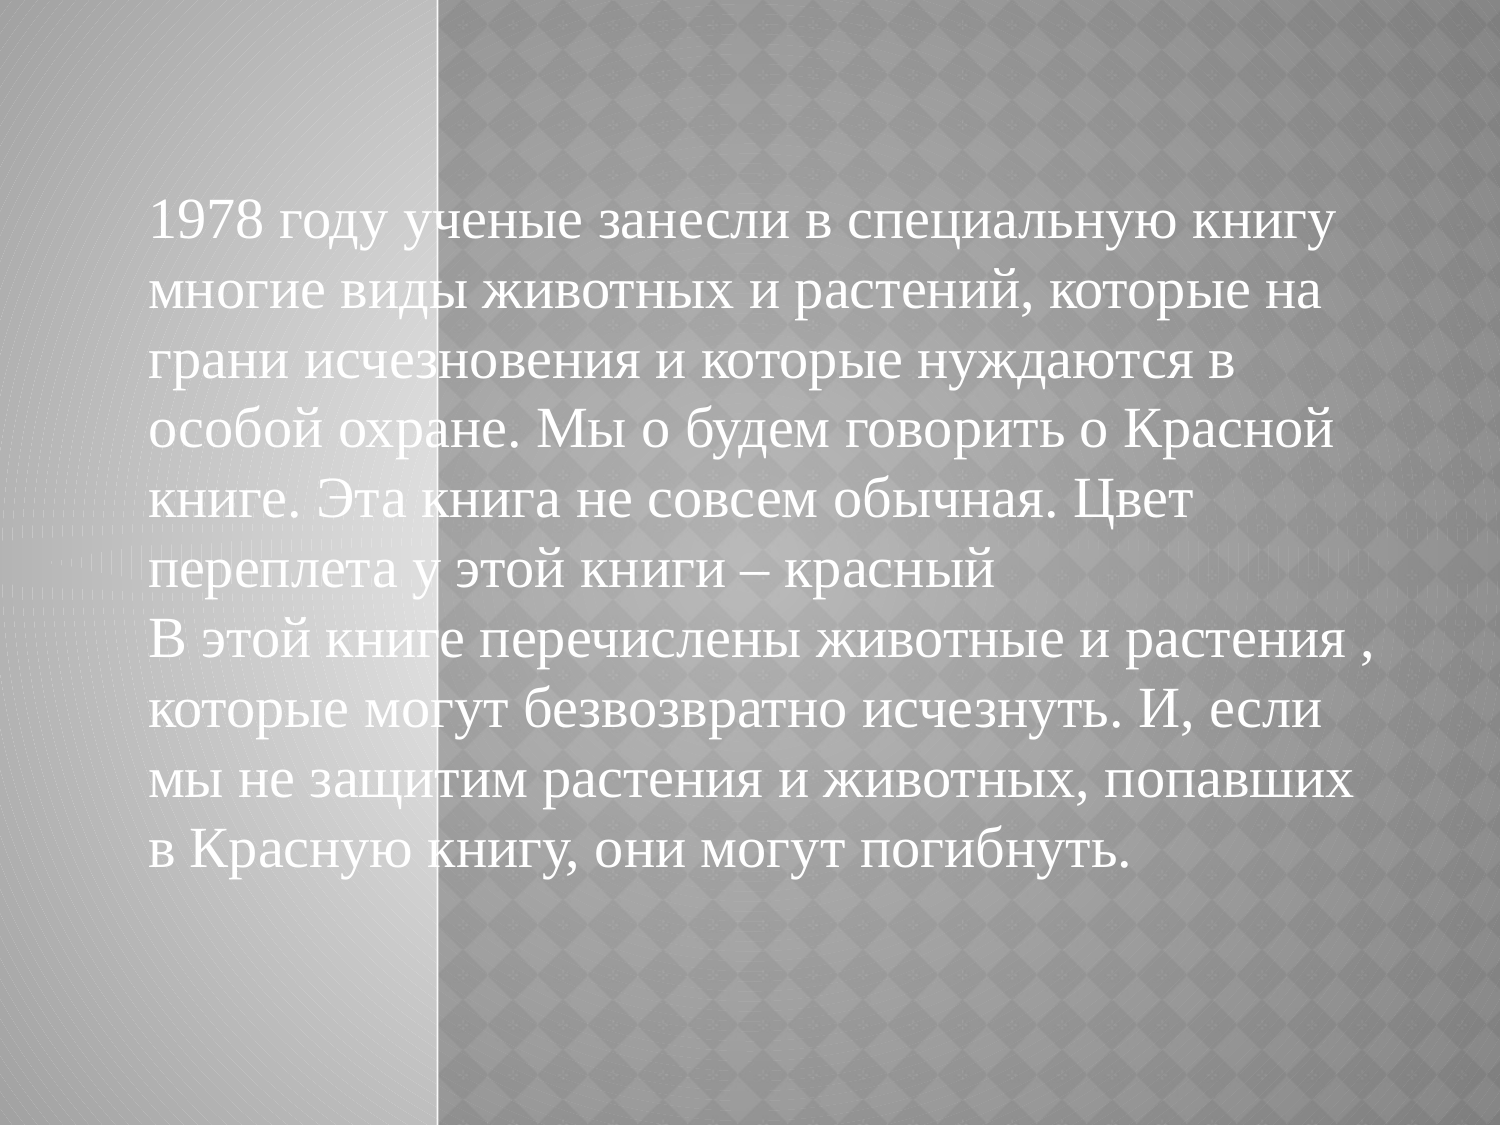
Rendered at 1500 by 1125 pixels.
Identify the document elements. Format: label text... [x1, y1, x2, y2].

title [58, 87, 1390, 1102]
subtitle 1978 году ученые занесли в специальную книгу многие виды животных и растений, которые на грани исчезновения и которые нуждаются в особой охране. Мы о будем говорить о Красной книге. Эта книга не совсем обычная. Цвет переплета у этой книги – красный В этой книге перечислены животные и растения , которые могут безвозвратно исчезнуть. И, если мы не защитим растения и животных, попавших в Красную книгу, они могут погибнуть. [140, 35, 1390, 1020]
